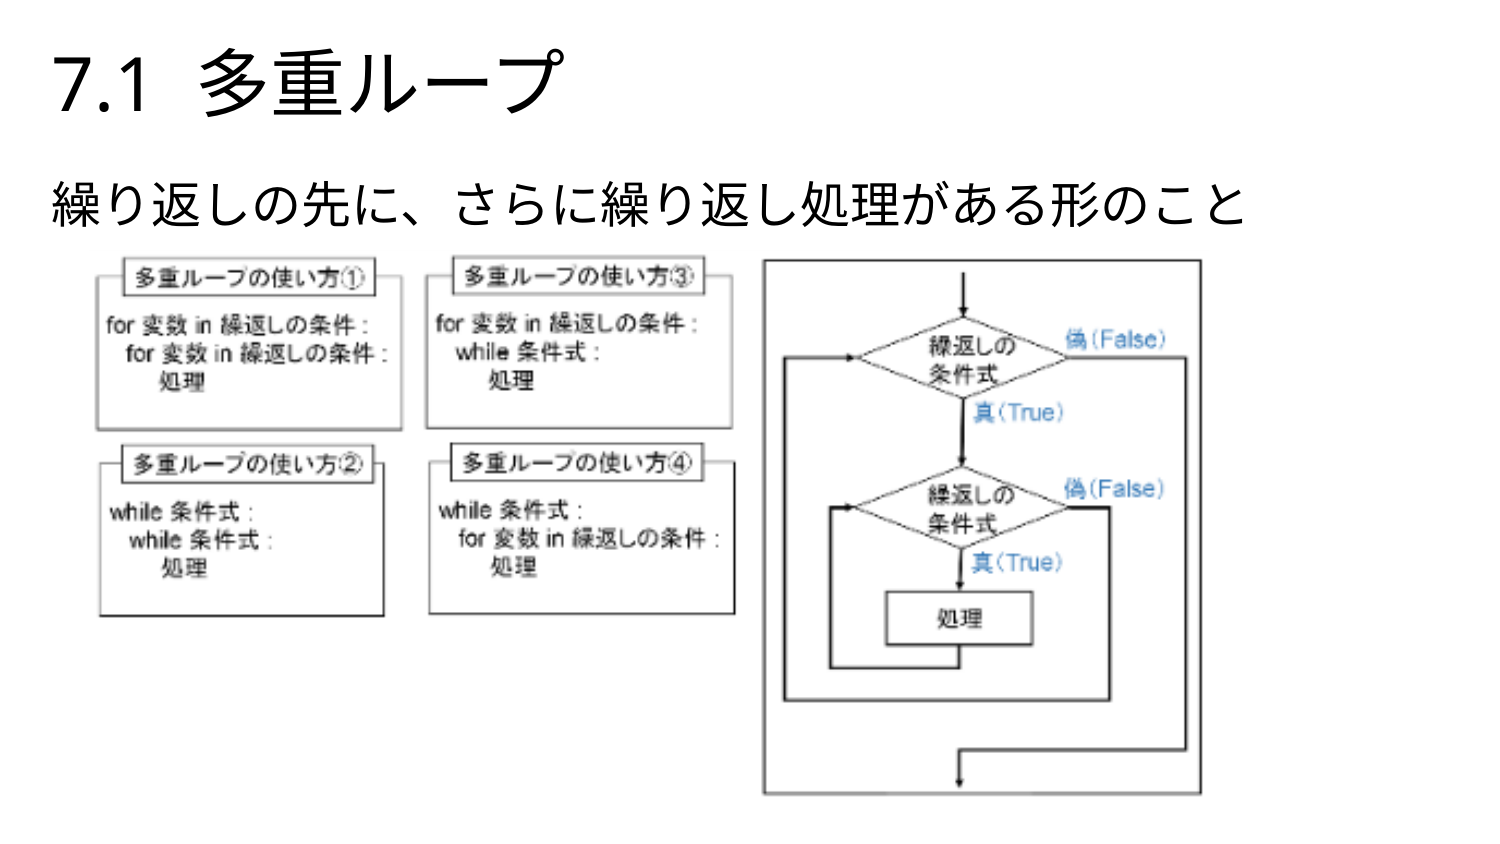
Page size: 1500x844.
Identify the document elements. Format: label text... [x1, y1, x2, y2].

text_box 繰り返しの先に、さらに繰り返し処理がある形のこと [36, 158, 1292, 249]
picture [89, 249, 1210, 803]
title 7.1 多重ループ [36, 21, 1435, 131]
